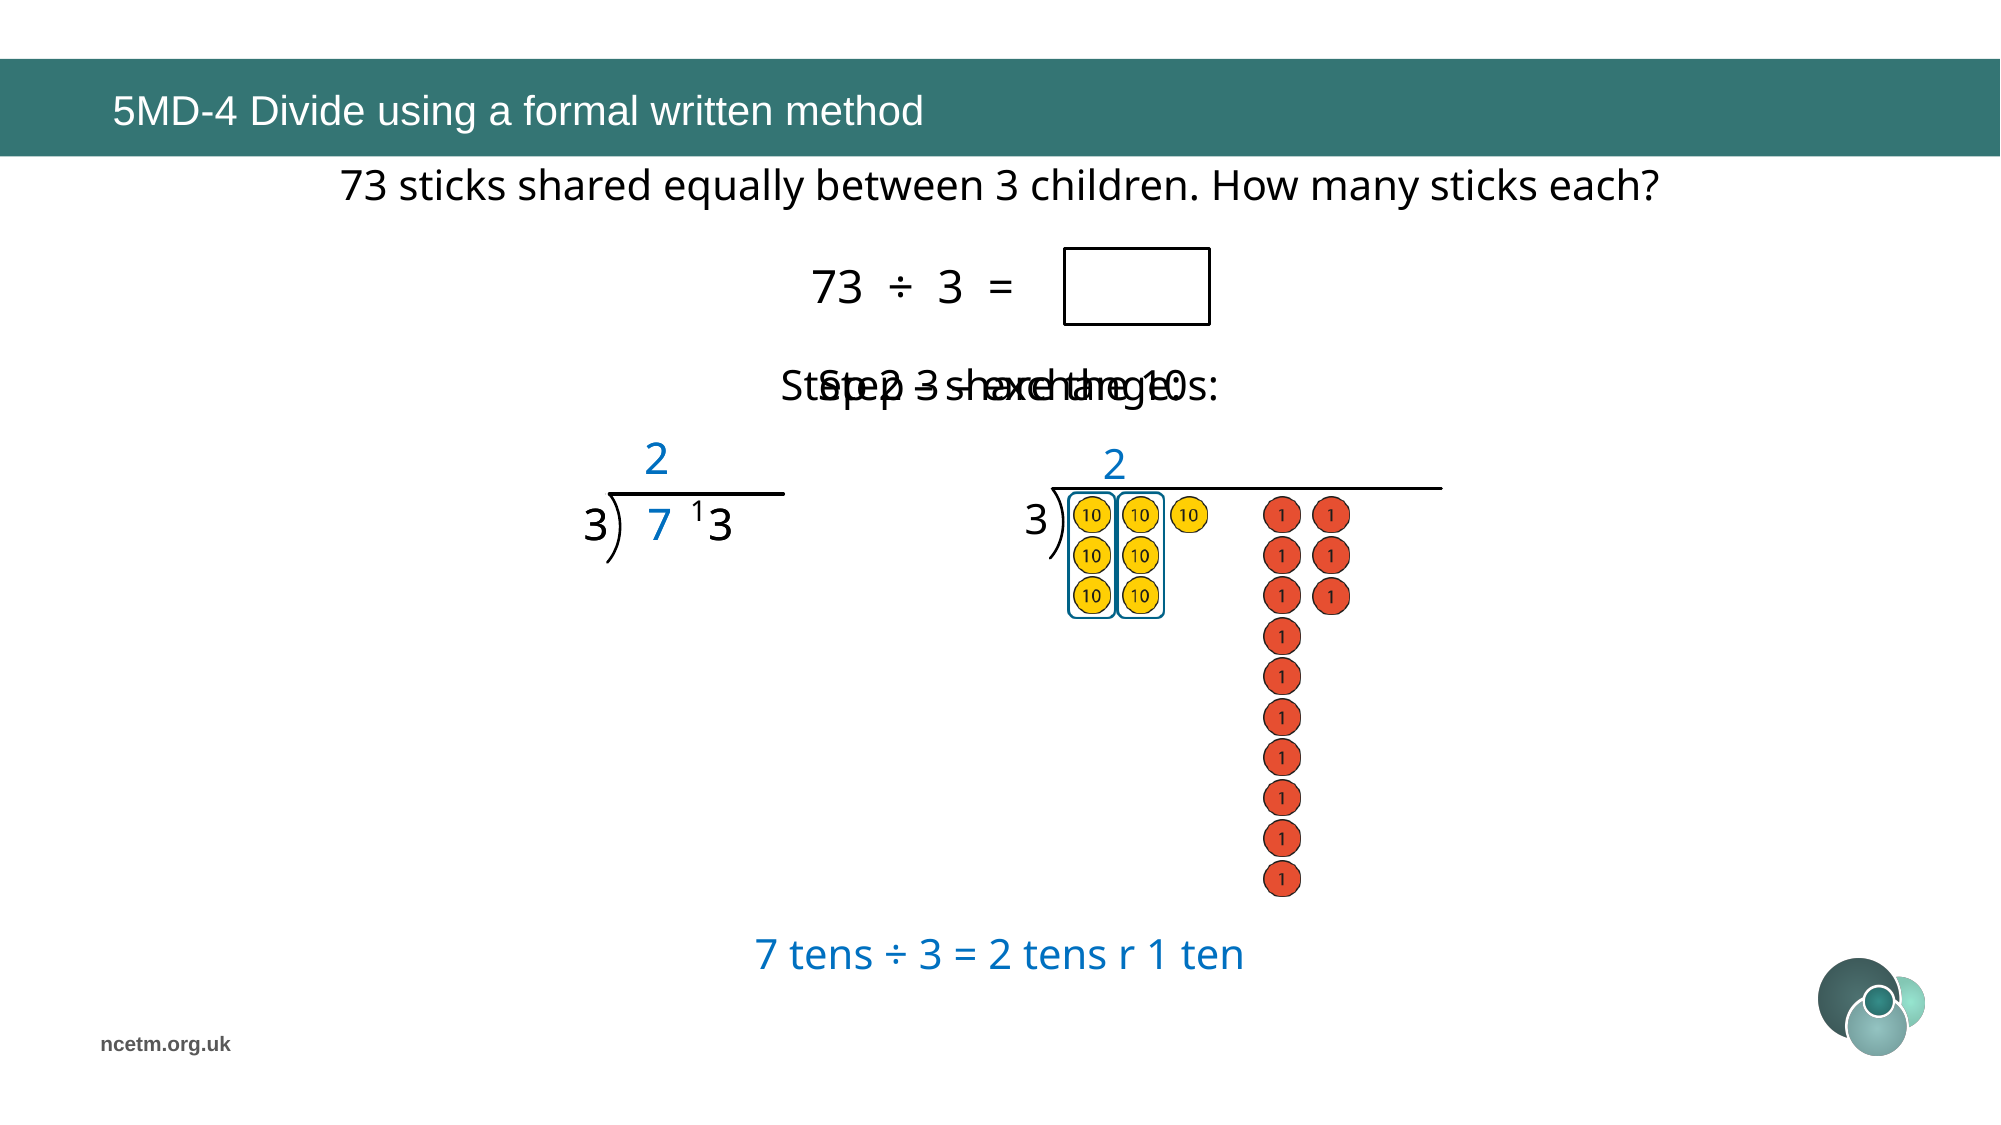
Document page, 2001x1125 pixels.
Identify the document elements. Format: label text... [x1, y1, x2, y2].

picture [1120, 572, 1162, 616]
text_box 2 [1087, 430, 1142, 474]
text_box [1263, 580, 1301, 898]
picture [1312, 577, 1350, 616]
text_box 7 tens ÷ 3 = 2 tens r 1 ten [739, 920, 1261, 986]
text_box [1073, 580, 1111, 615]
text_box Step 2 – share the 10s: [765, 351, 1235, 417]
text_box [578, 431, 808, 578]
picture [1818, 958, 1925, 1056]
title 5MD-4 Divide using a formal written method [97, 76, 1945, 147]
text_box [547, 481, 788, 575]
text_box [790, 248, 1210, 325]
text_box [990, 475, 1442, 572]
text_box 73 sticks shared equally between 3 children. How many sticks each? [324, 150, 1675, 216]
